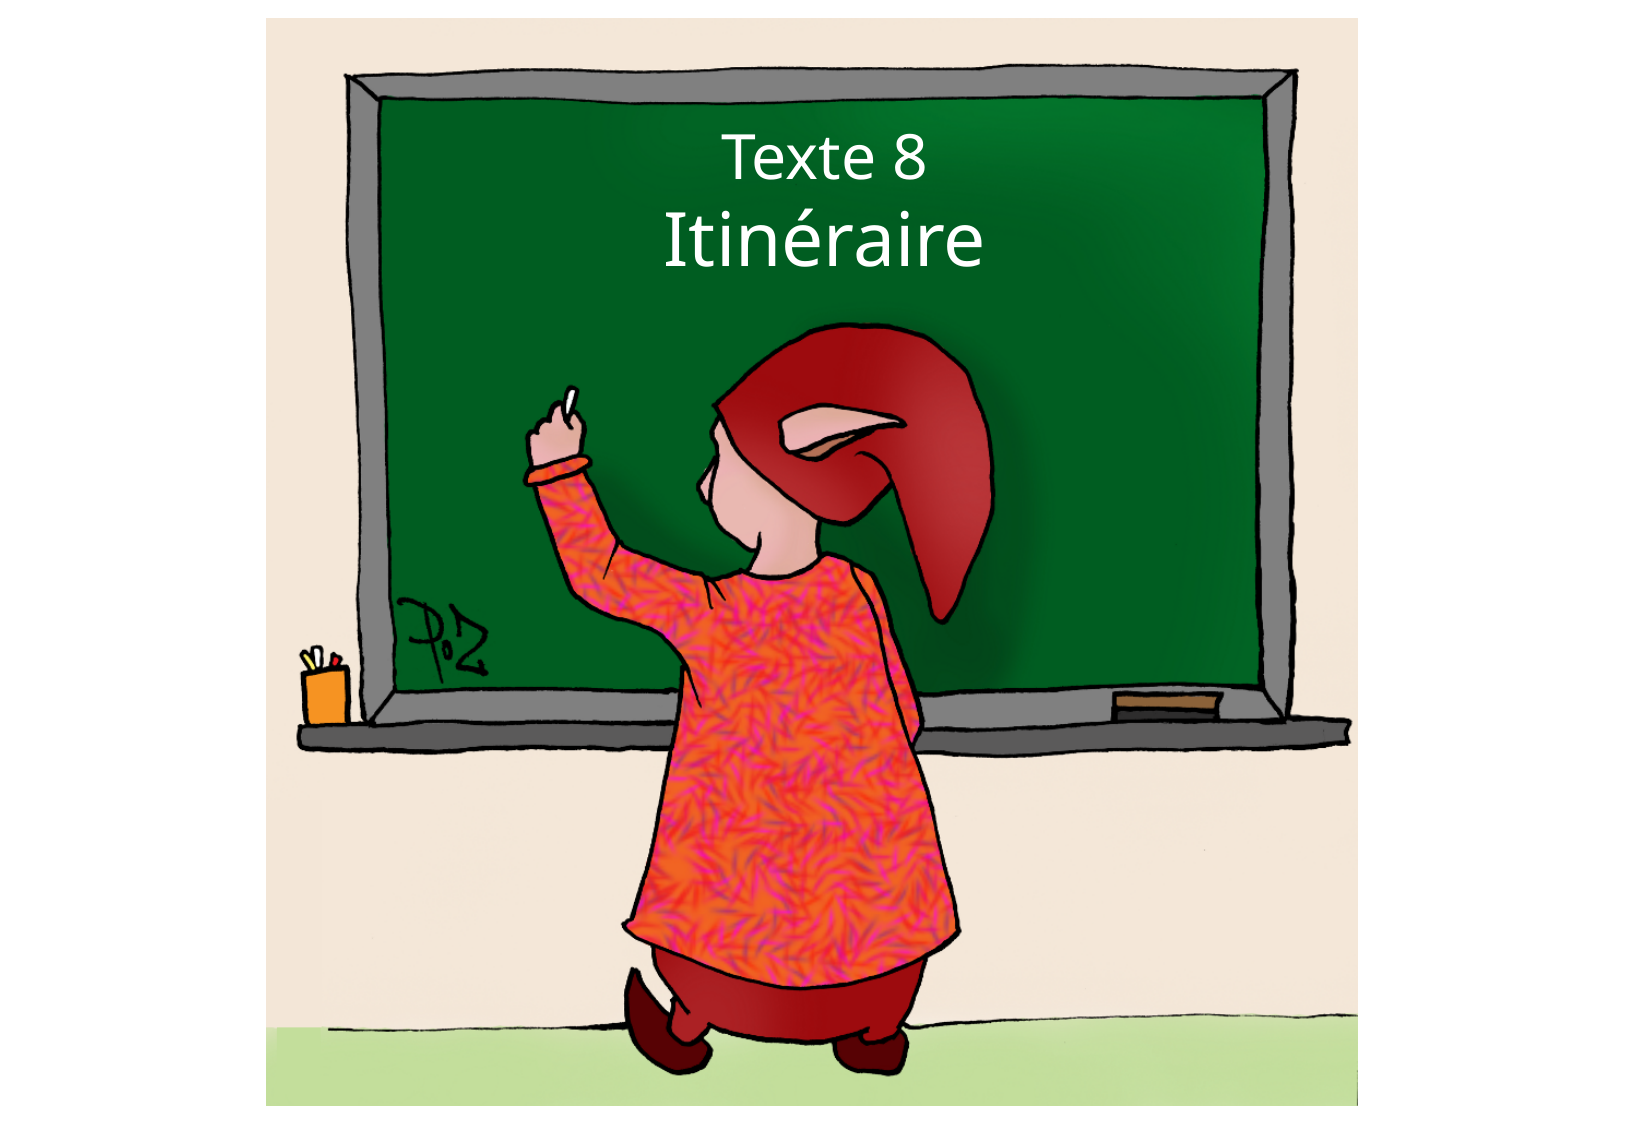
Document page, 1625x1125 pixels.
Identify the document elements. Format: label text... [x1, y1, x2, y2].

text_box Texte 8 Itinéraire [377, 101, 1273, 297]
picture [266, 18, 1358, 1106]
